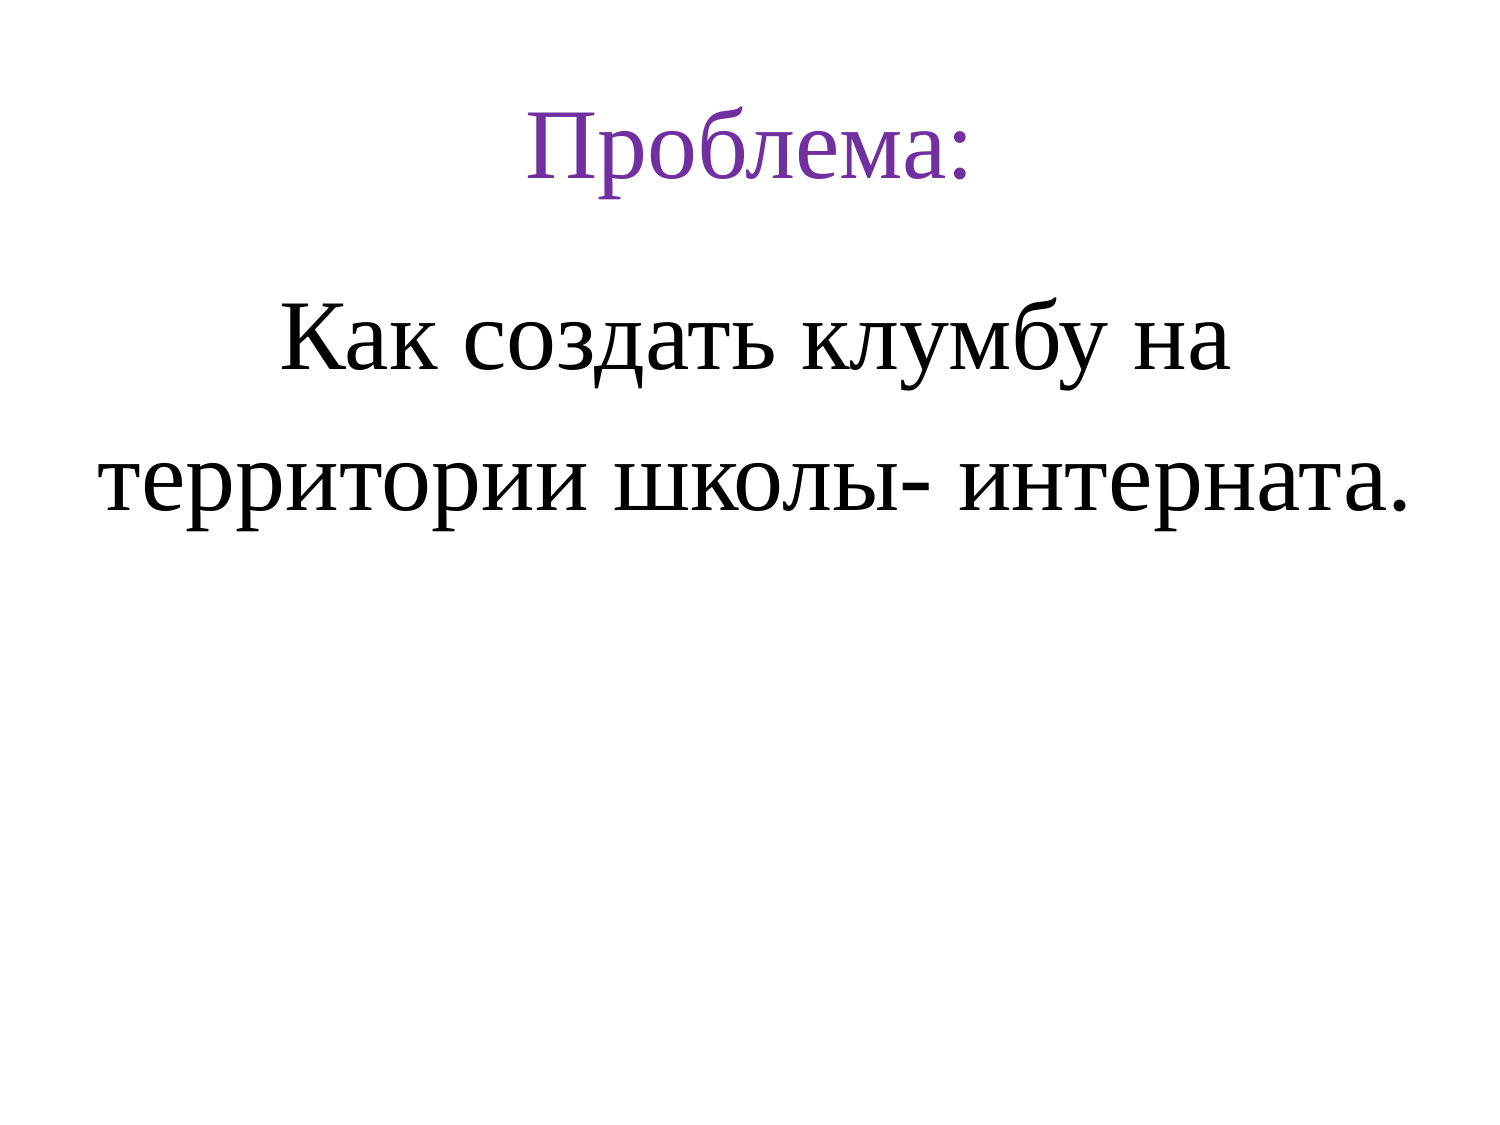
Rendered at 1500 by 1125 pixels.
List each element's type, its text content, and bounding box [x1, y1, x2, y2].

list Как создать клумбу на территории школы- интерната. [35, 262, 1477, 1005]
title Проблема: [75, 45, 1425, 233]
